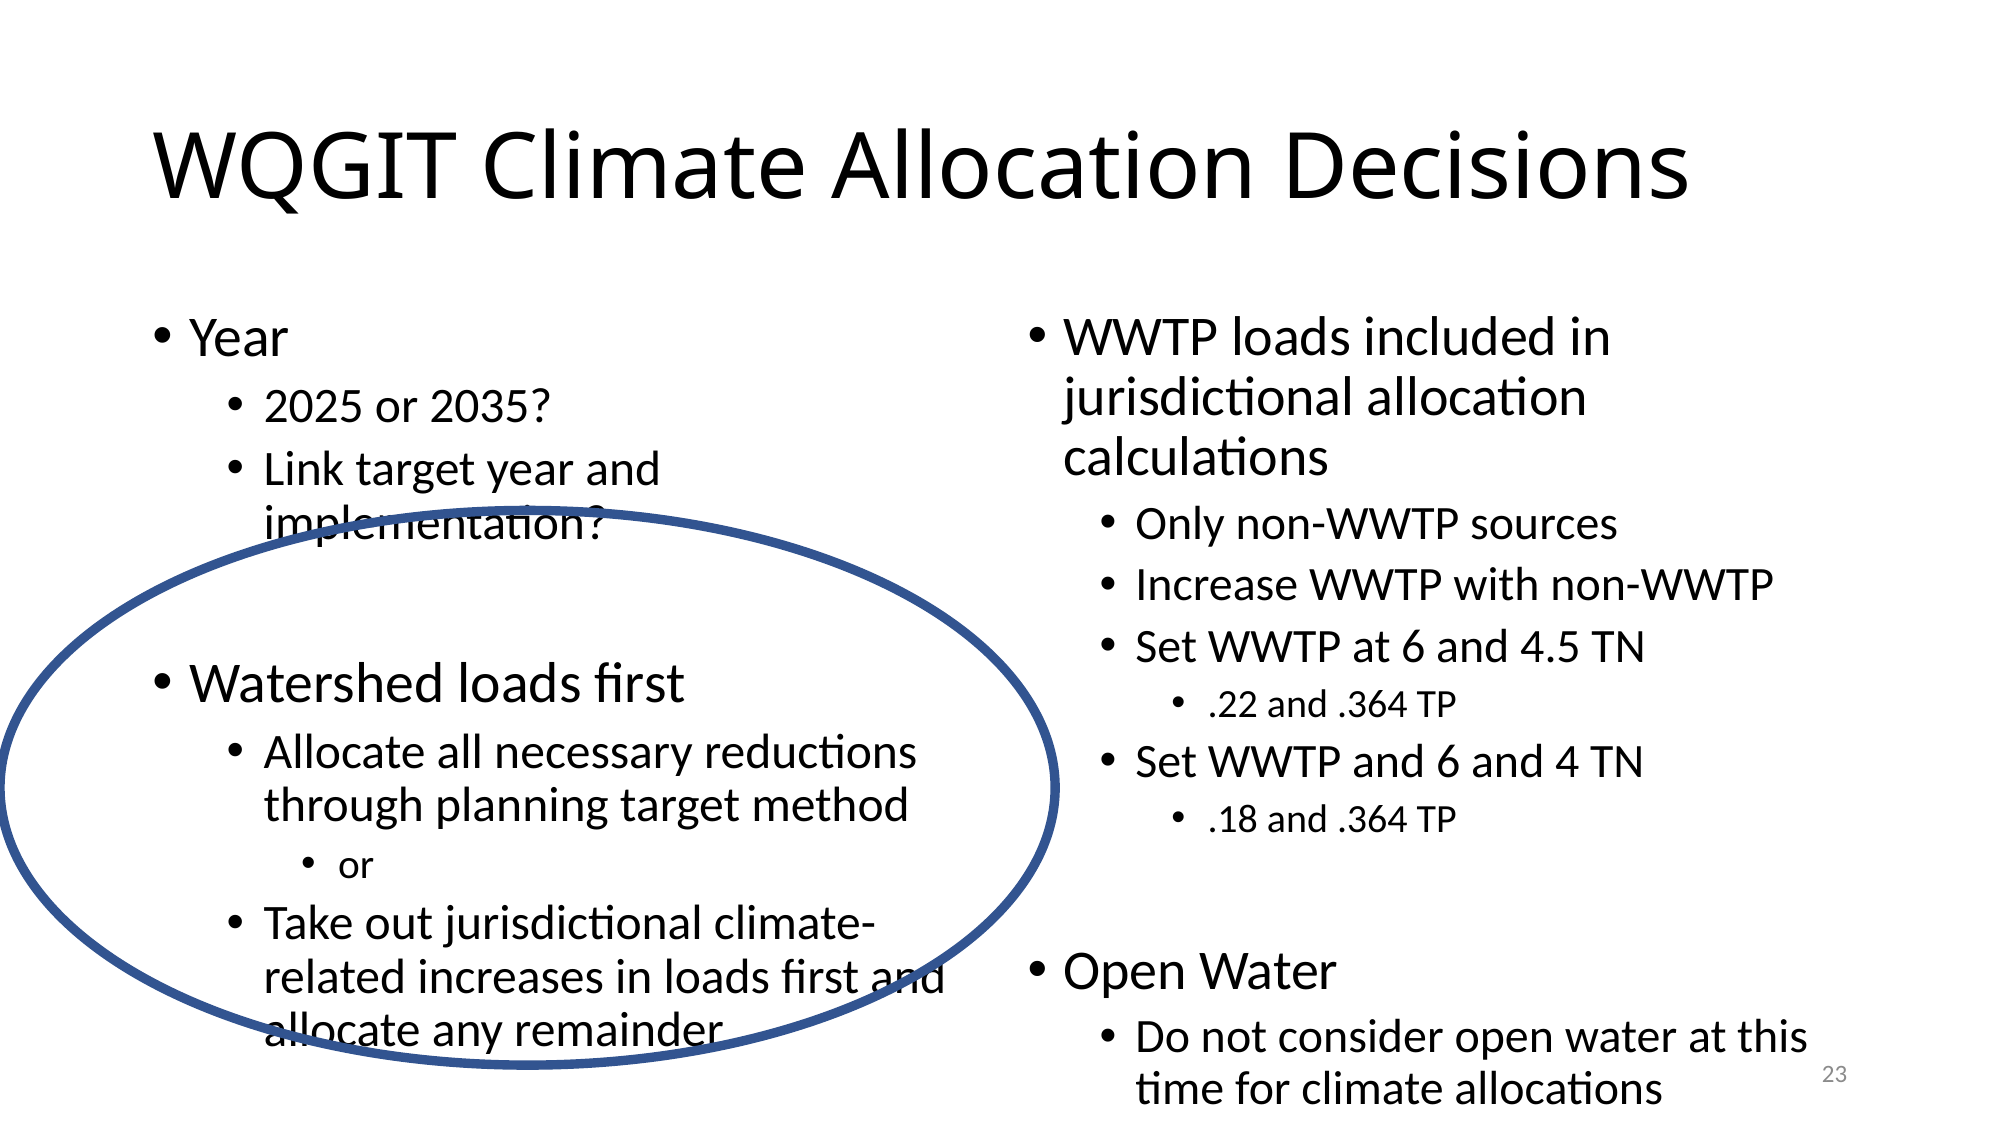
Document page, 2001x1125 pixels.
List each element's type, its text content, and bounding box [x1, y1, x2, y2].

list Year 2025 or 2035? Link target year and implementation? Watershed loads first Allocate all necessary reductions through planning target method or Take out jurisdictional climate-related increases in loads first and allocate any remainder [137, 299, 988, 650]
list WWTP loads included in jurisdictional allocation calculations Only non-WWTP sources Increase WWTP with non-WWTP Set WWTP at 6 and 4.5 TN .22 and .364 TP Set WWTP and 6 and 4 TN .18 and .364 TP Open Water Do not consider open water at this time for climate allocations [1012, 299, 1863, 1125]
title WQGIT Climate Allocation Decisions [137, 59, 1863, 278]
text_box [0, 509, 1057, 1067]
slide_number 23 [1412, 1042, 1863, 1103]
list Year 2025 or 2035? Link target year and implementation? Watershed loads first Allocate all necessary reductions through planning target method or Take out jurisdictional climate-related increases in loads first and allocate any remainder [576, 926, 988, 1066]
list Year 2025 or 2035? Link target year and implementation? Watershed loads first Allocate all necessary reductions through planning target method or Take out jurisdictional climate-related increases in loads first and allocate any remainder [137, 976, 479, 1066]
